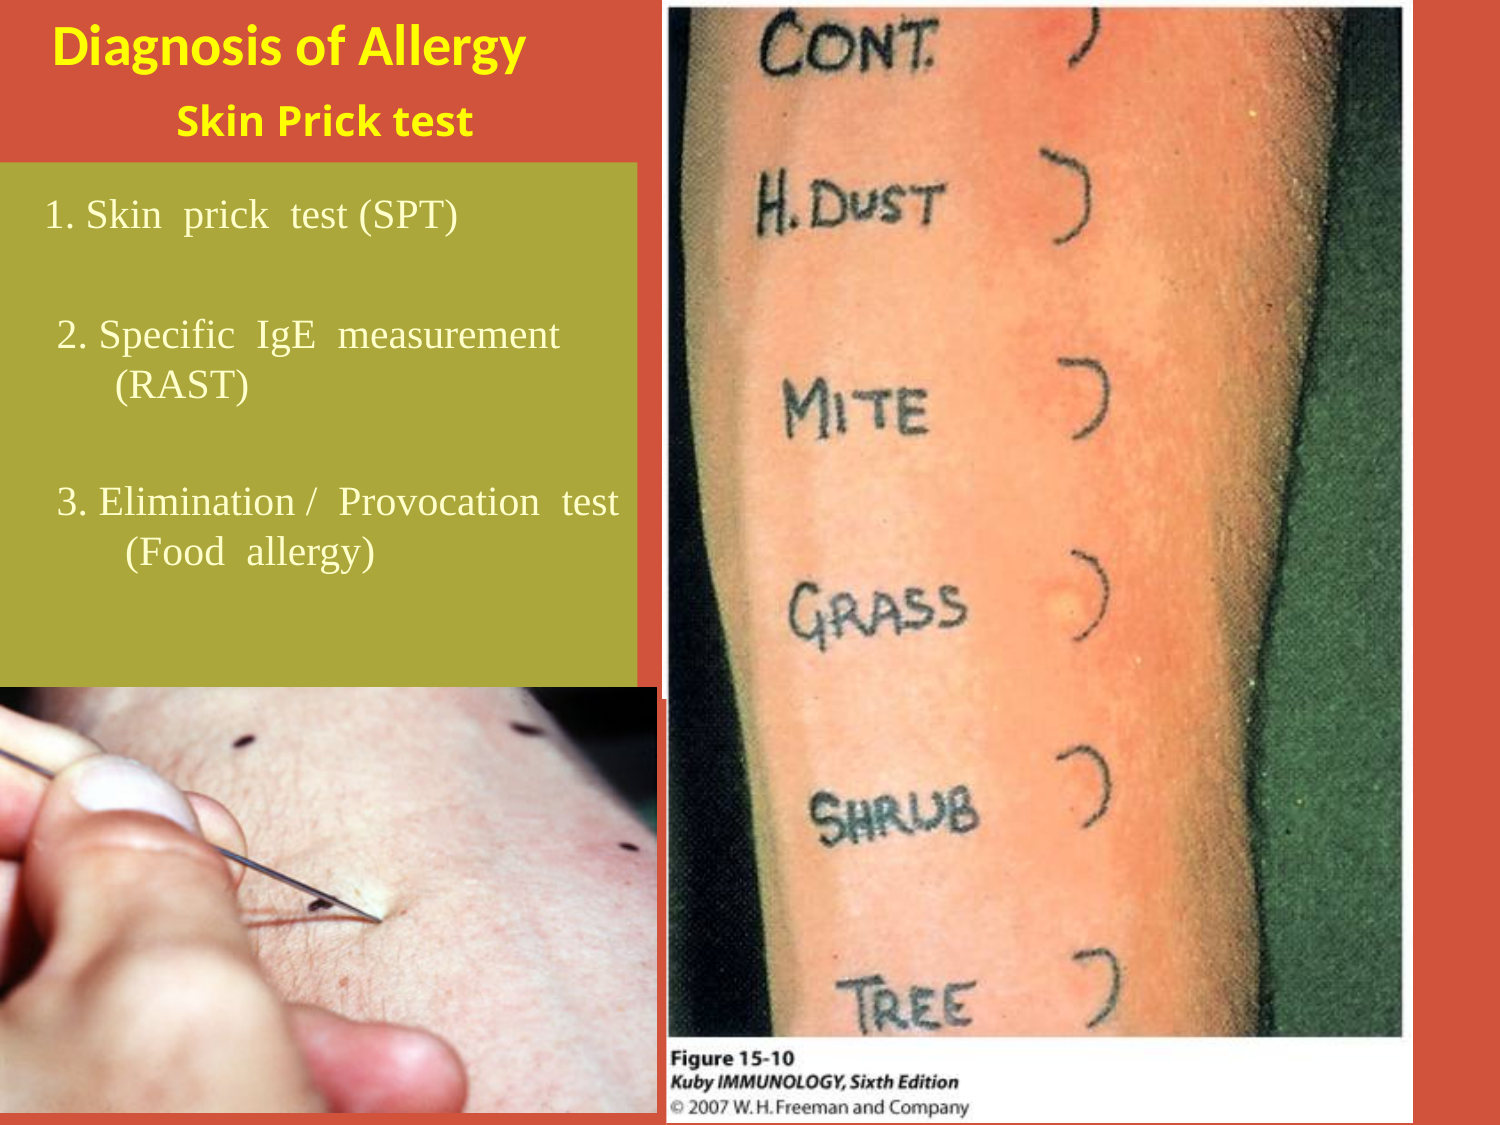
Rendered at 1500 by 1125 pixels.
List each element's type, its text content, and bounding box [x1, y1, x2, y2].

text_box 1. Skin prick test (SPT) 2. Specific IgE measurement (RAST) 3. Elimination / Provocation test (Food allergy) [0, 162, 638, 685]
picture [0, 687, 657, 1113]
text_box Diagnosis of Allergy [37, 0, 613, 85]
text_box Skin Prick test [37, 87, 613, 153]
picture [662, 0, 1413, 1123]
